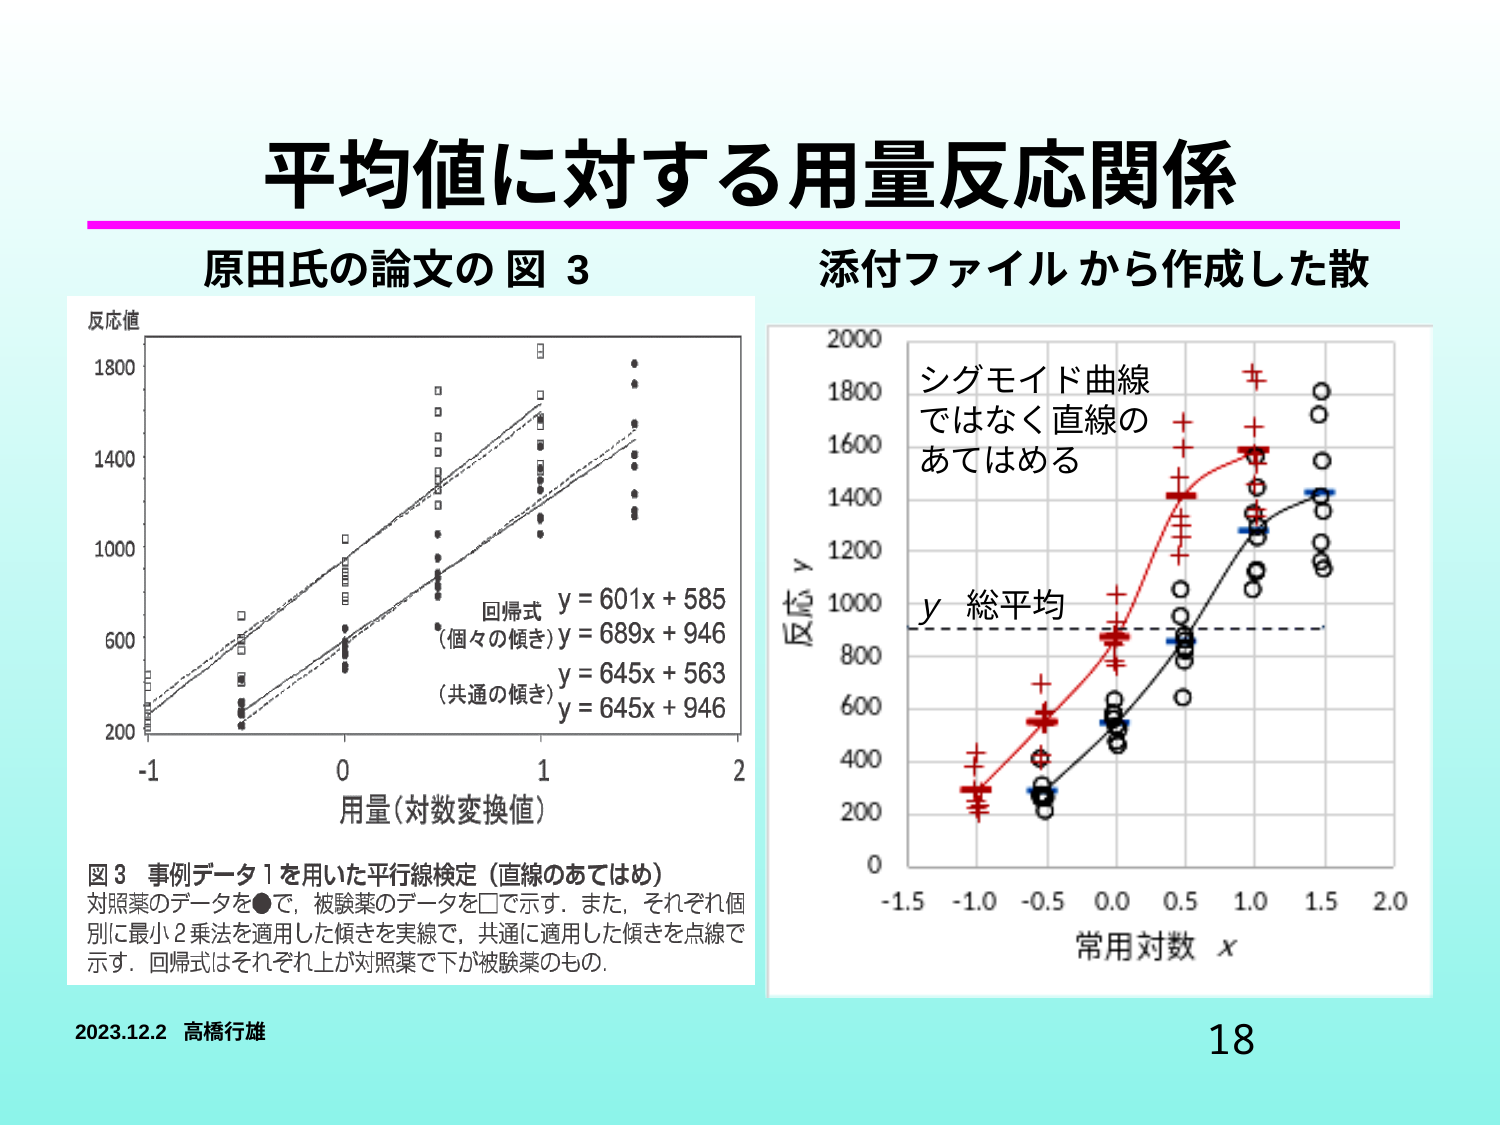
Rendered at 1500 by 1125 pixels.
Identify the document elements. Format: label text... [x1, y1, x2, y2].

picture [67, 296, 755, 985]
title 平均値に対する用量反応関係 [112, 43, 1388, 225]
list 原田氏の論文の 図 3 添付ファイル から作成した散布図 [112, 235, 1425, 324]
picture [765, 323, 1433, 998]
